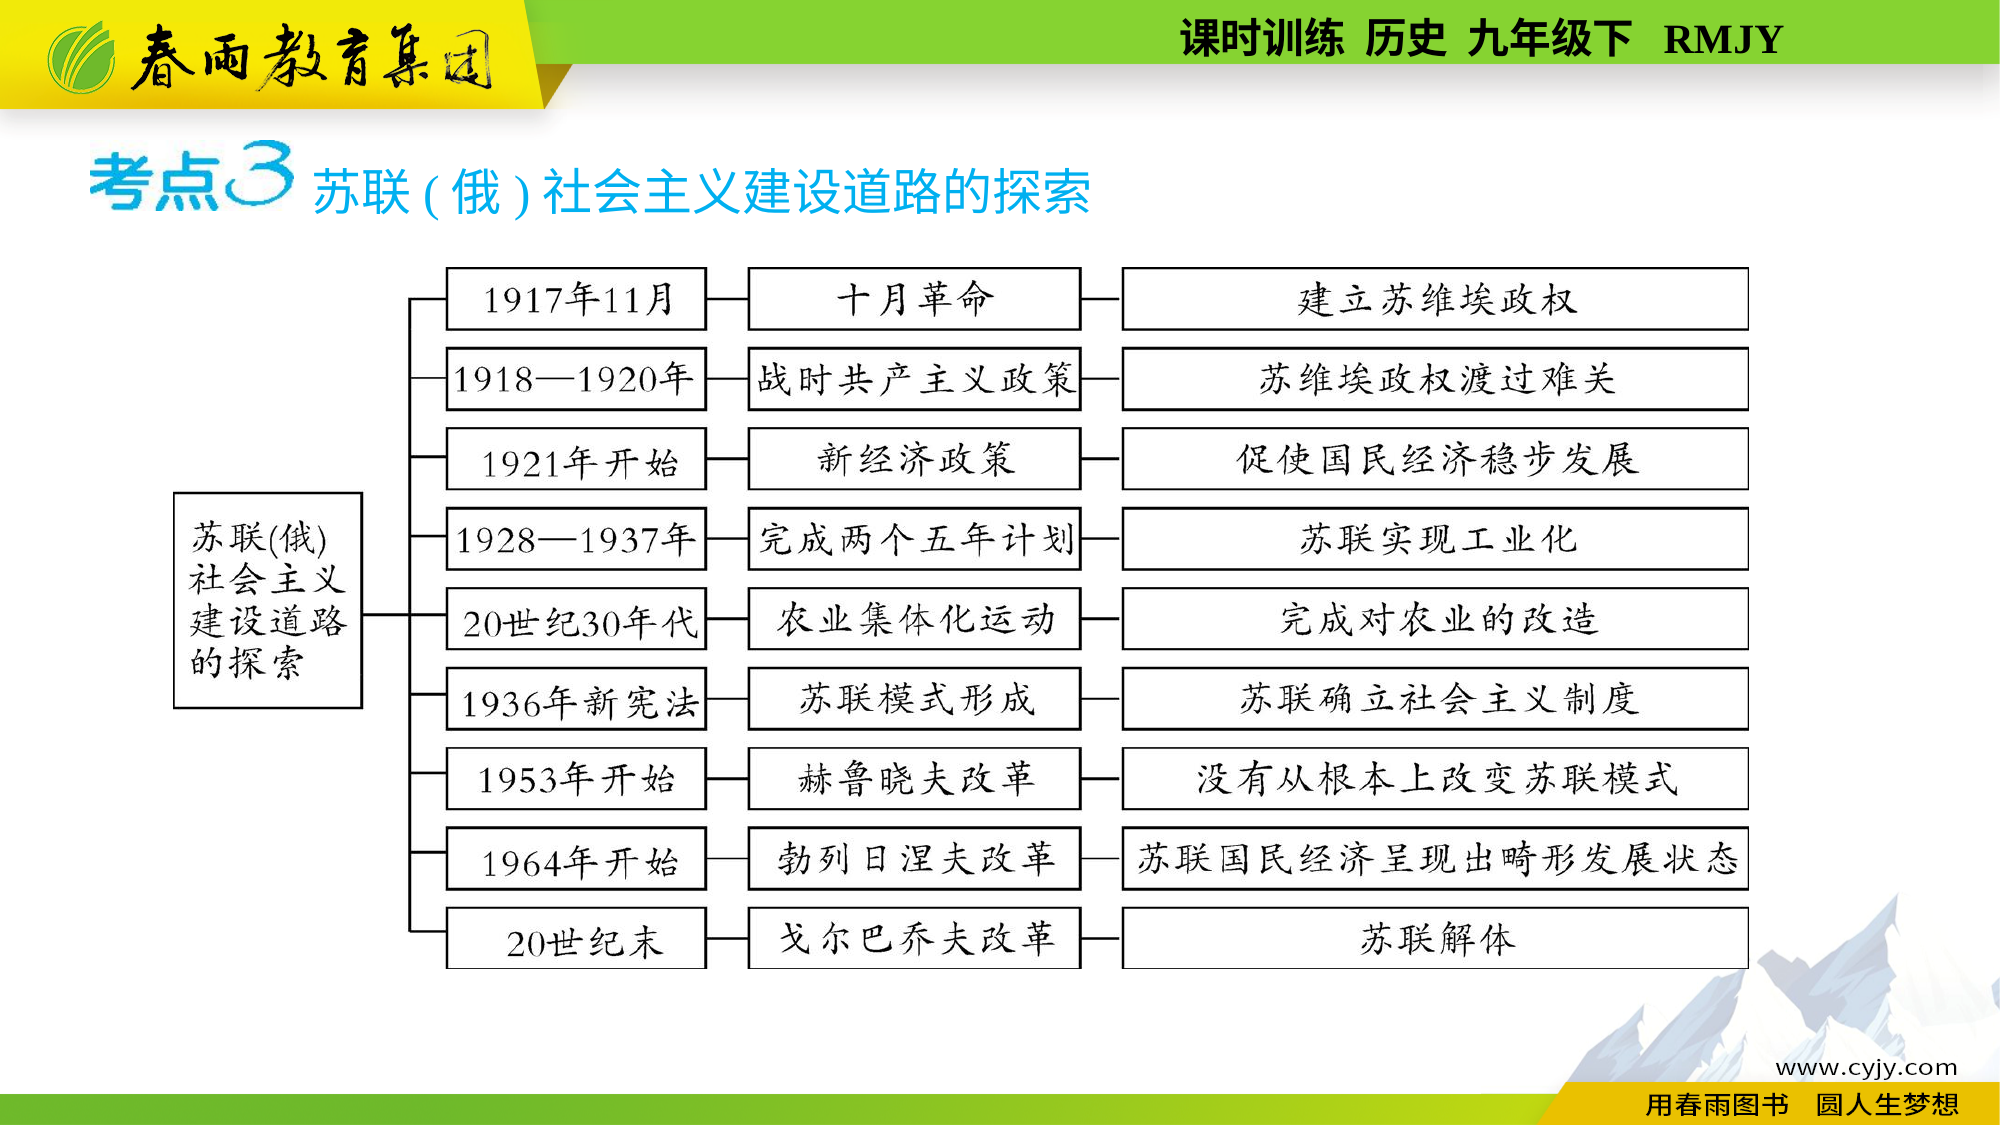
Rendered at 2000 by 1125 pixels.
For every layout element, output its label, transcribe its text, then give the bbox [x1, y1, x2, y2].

picture [0, 0, 2000, 1125]
list 苏联(俄)社会主义建设道路的探索 [59, 122, 1944, 229]
